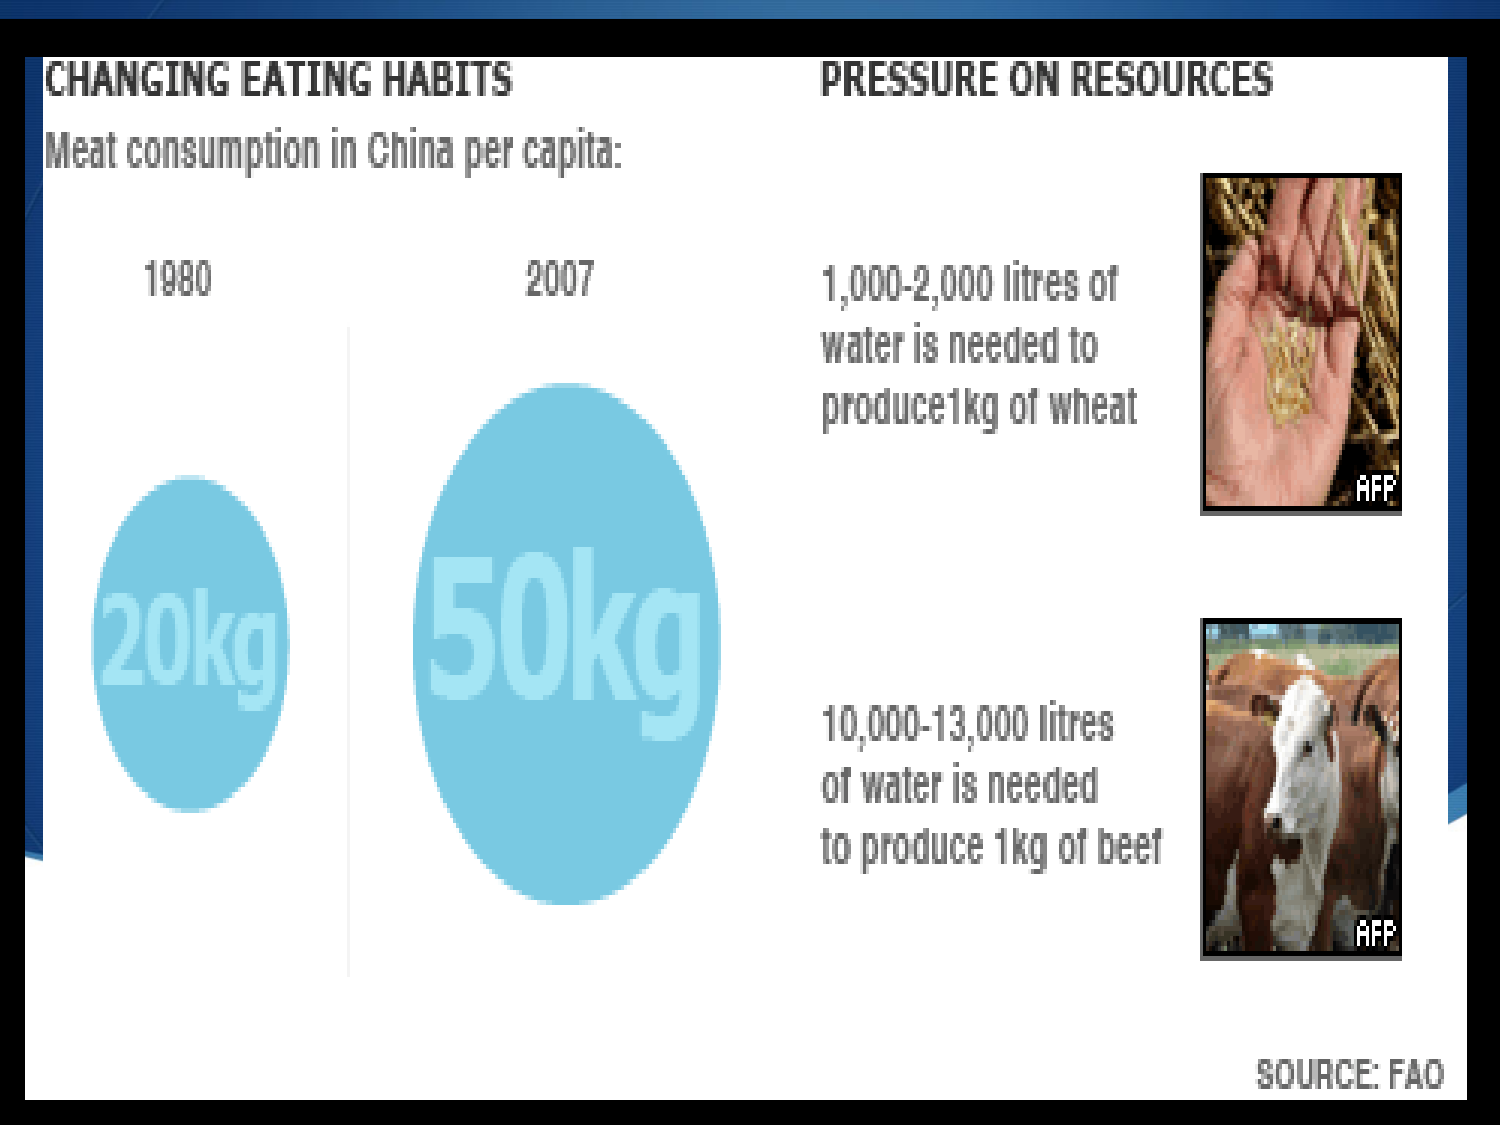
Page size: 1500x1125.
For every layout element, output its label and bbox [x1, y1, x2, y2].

picture [0, 0, 1500, 19]
list [24, 56, 1468, 1101]
